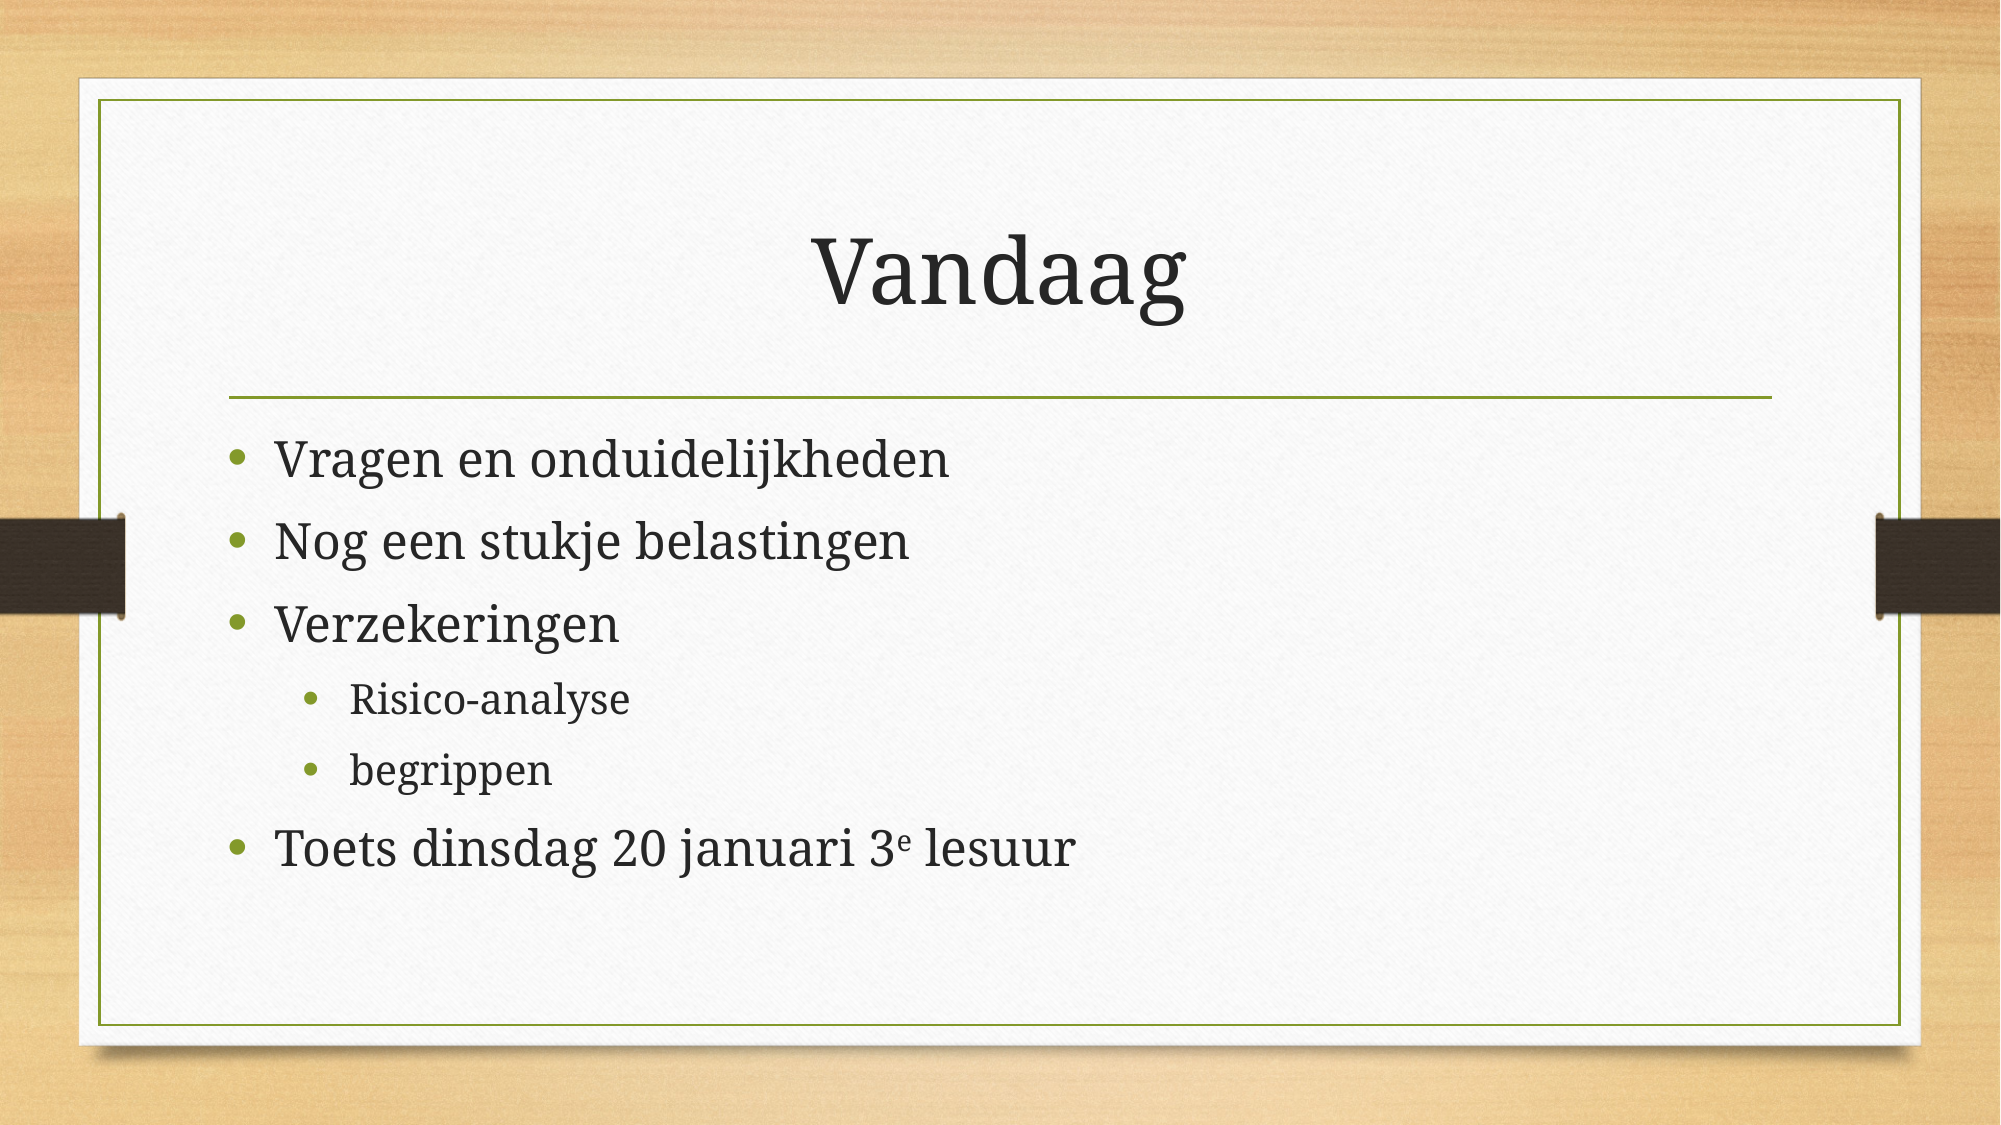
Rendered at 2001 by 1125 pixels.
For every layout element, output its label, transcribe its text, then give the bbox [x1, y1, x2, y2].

title Vandaag [212, 161, 1788, 375]
list Vragen en onduidelijkheden Nog een stukje belastingen Verzekeringen Risico-analyse begrippen Toets dinsdag 20 januari 3e lesuur [212, 419, 1788, 964]
picture [0, 0, 2001, 1125]
